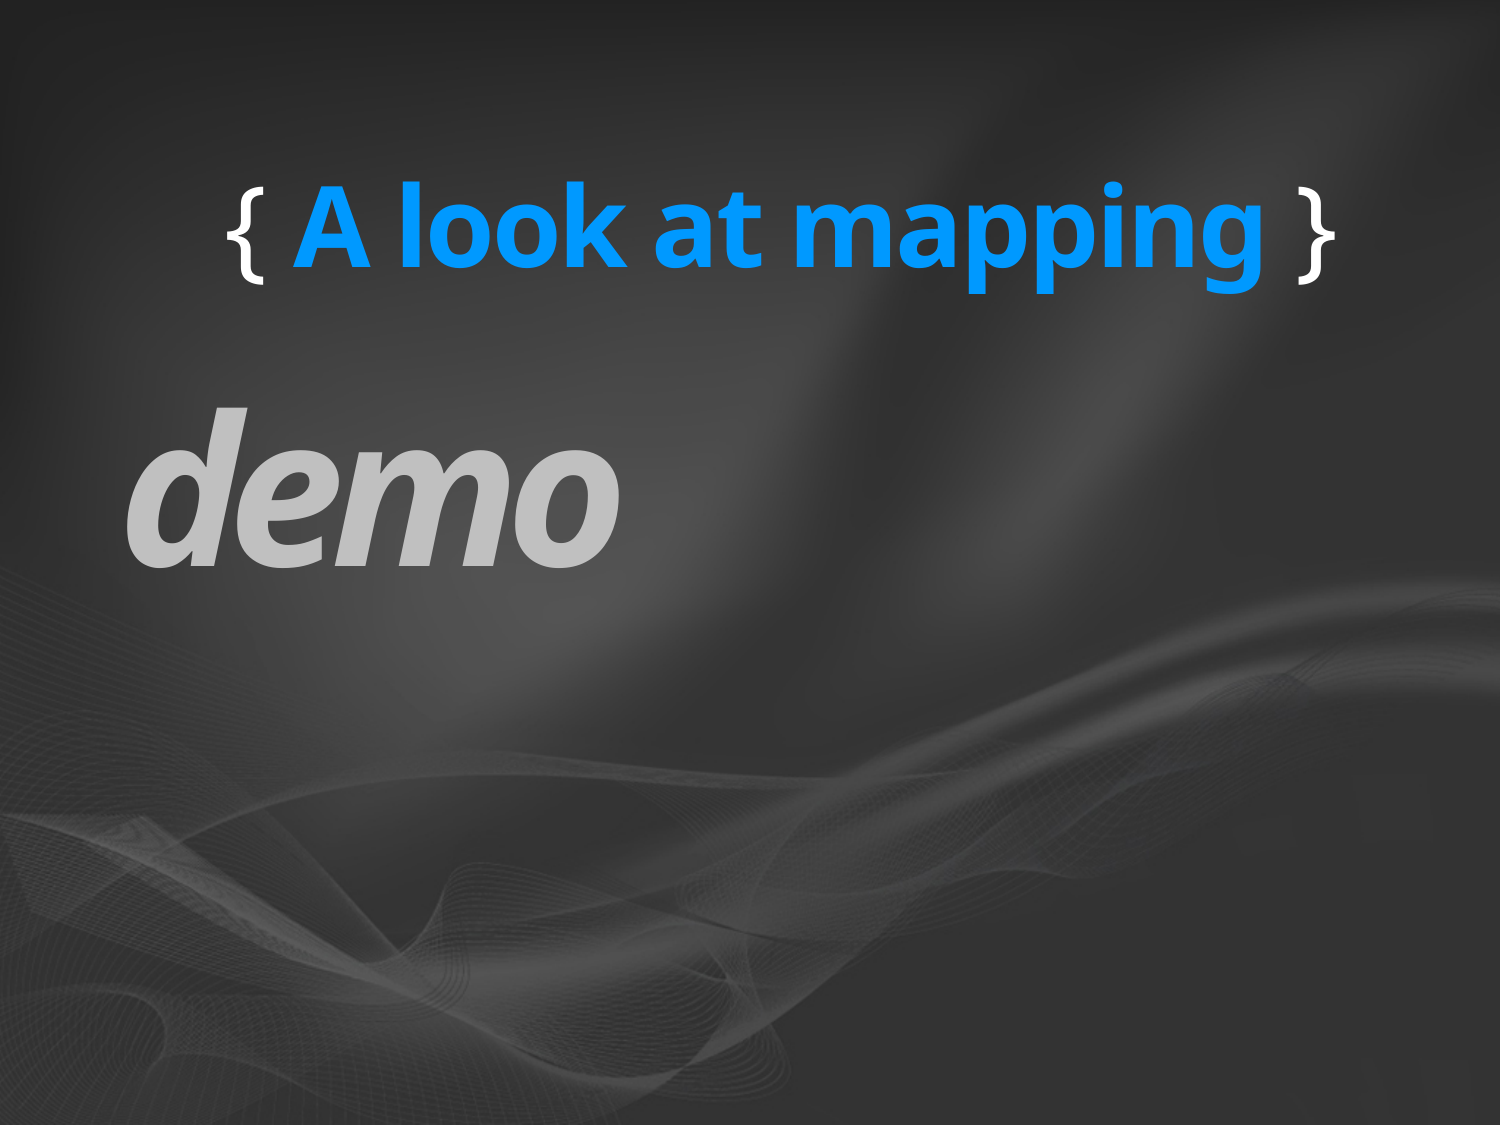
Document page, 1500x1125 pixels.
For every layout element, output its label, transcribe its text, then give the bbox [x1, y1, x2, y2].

picture [0, 0, 1500, 1125]
title { A look at mapping } [224, 106, 1380, 357]
list demo [118, 386, 1380, 614]
